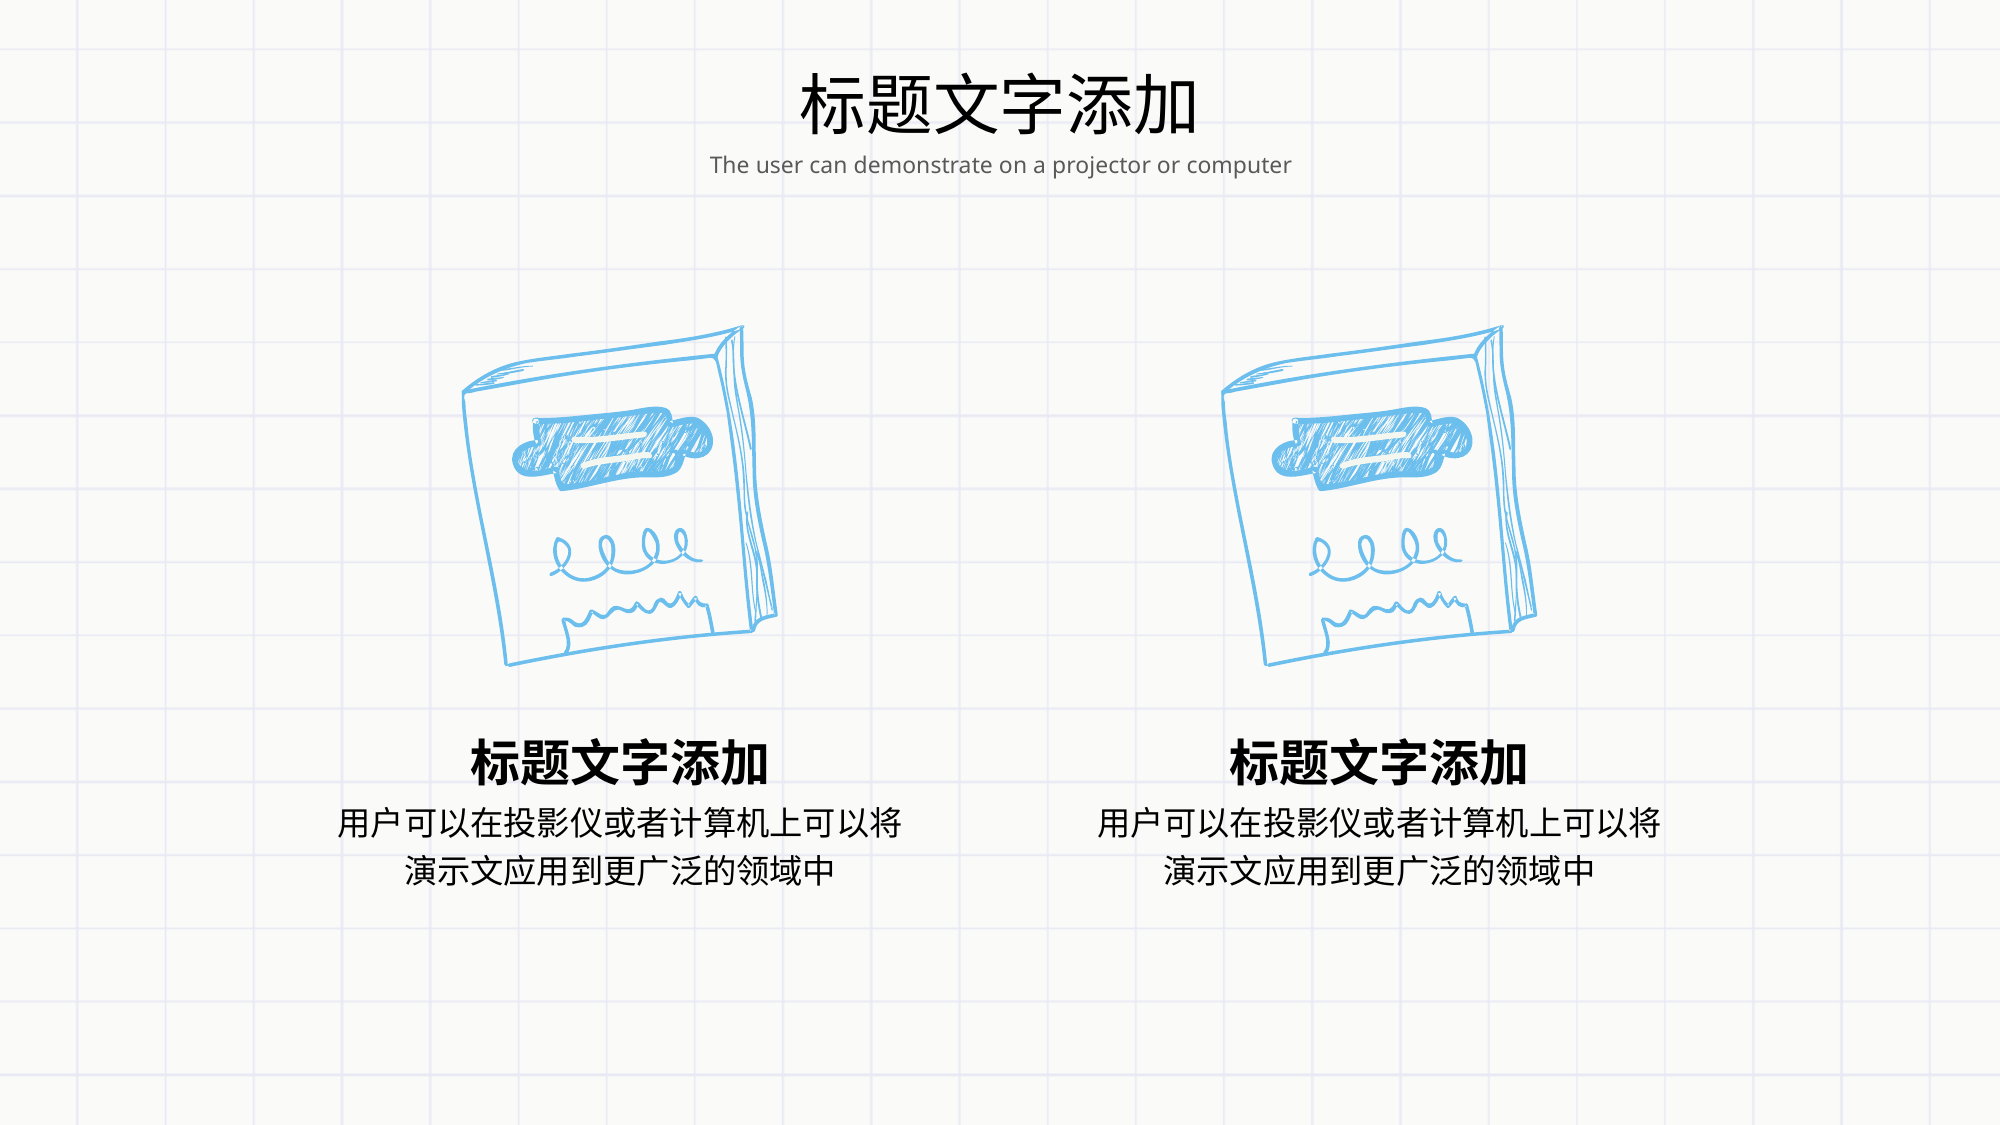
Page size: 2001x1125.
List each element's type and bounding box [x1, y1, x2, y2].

text_box [582, 55, 1421, 186]
text_box [1068, 712, 1691, 899]
picture [461, 324, 779, 668]
text_box [309, 712, 932, 899]
picture [1221, 324, 1539, 668]
